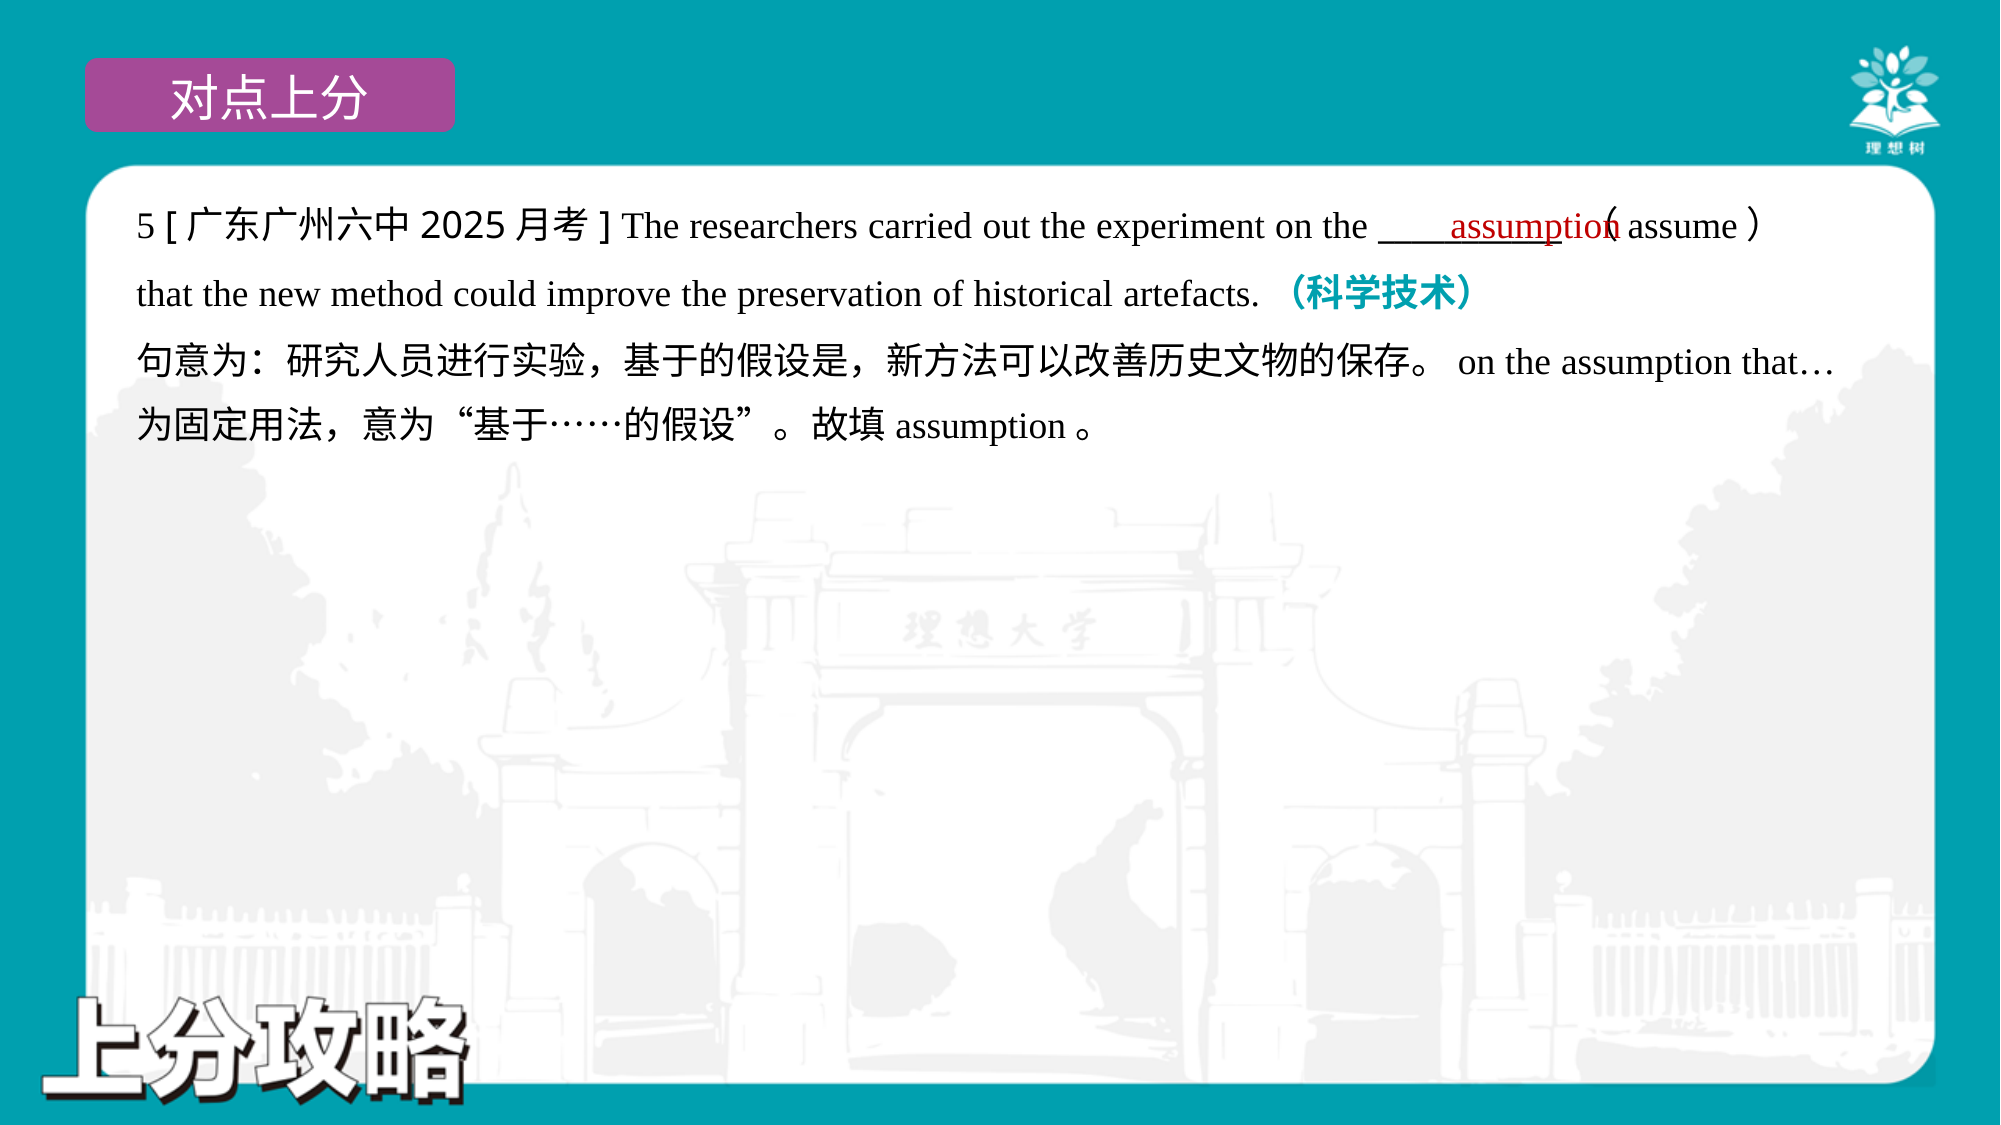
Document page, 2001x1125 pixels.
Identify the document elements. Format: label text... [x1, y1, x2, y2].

text_box assumption [1436, 176, 1636, 239]
text_box 5 [广东广州六中2025月考] The researchers carried out the experiment on the ___________ （assume） that the new method could improve the preservation of historical artefacts.（科学技术） [136, 176, 1865, 304]
text_box 句意为：研究人员进行实验，基于的假设是，新方法可以改善历史文物的保存。on the assumption that… 为固定用法，意为“基于……的假设”。故填assumption。 [136, 312, 1865, 440]
picture [0, 0, 2000, 1125]
